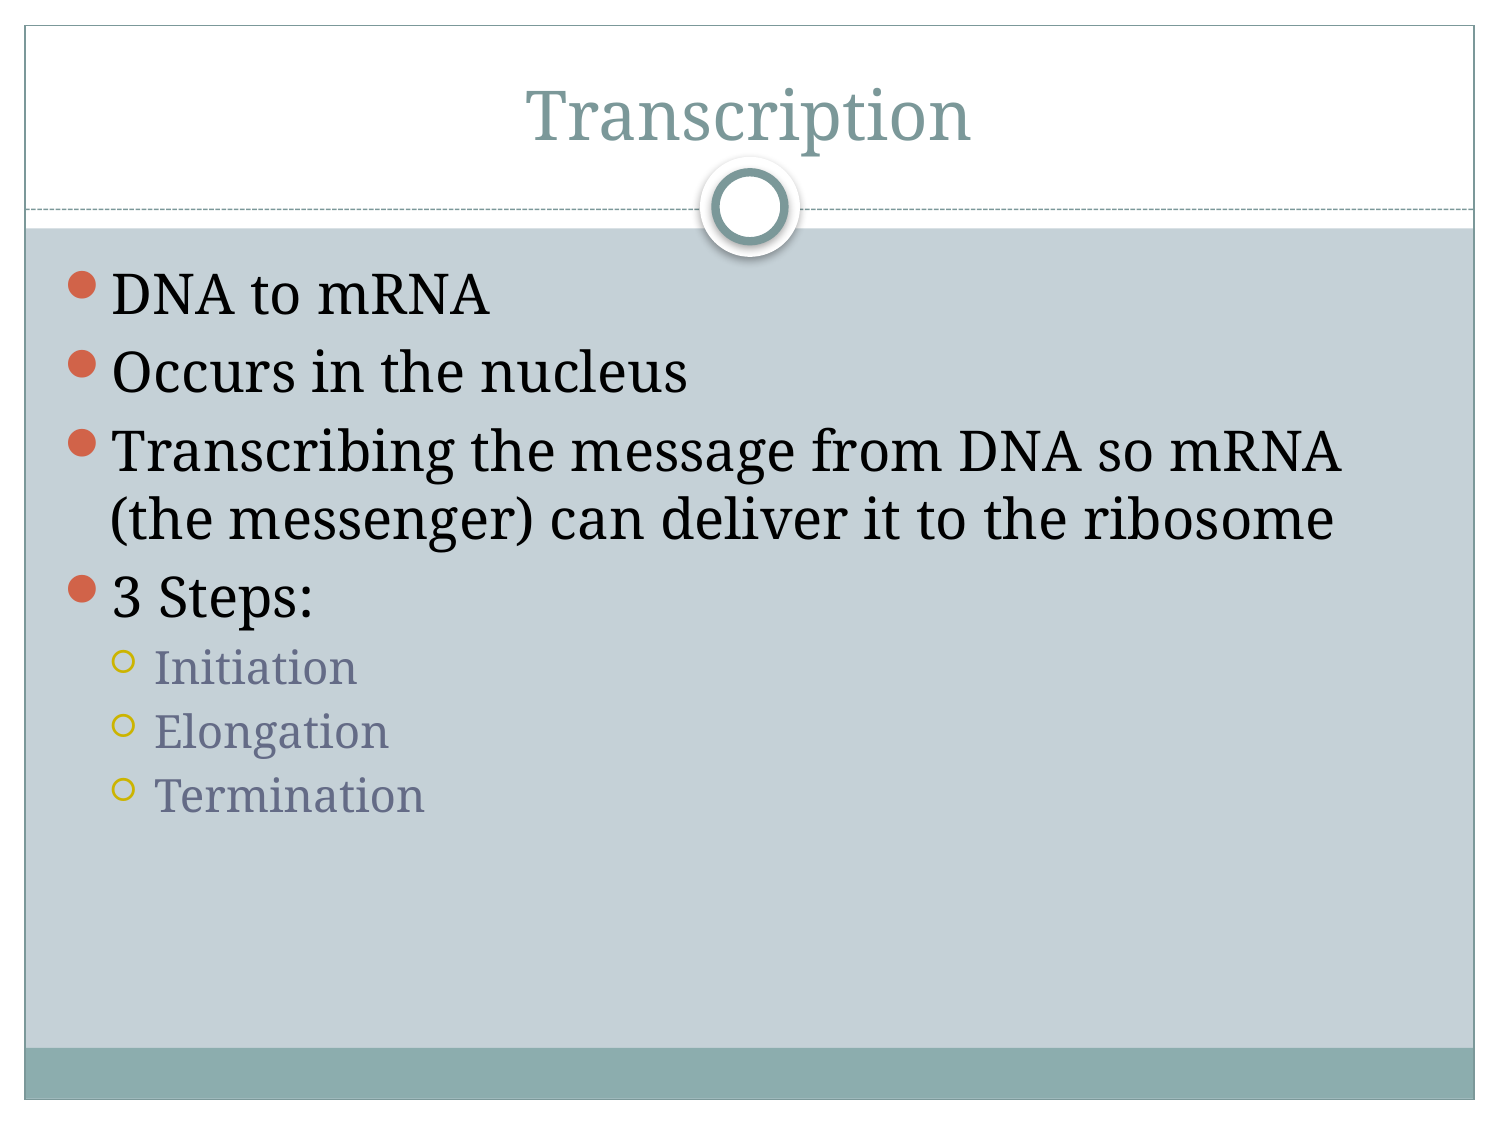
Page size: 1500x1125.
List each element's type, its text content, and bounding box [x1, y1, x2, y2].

list DNA to mRNA Occurs in the nucleus Transcribing the message from DNA so mRNA (the messenger) can deliver it to the ribosome 3 Steps: Initiation Elongation Termination [49, 250, 1445, 1001]
title Transcription [49, 37, 1450, 162]
